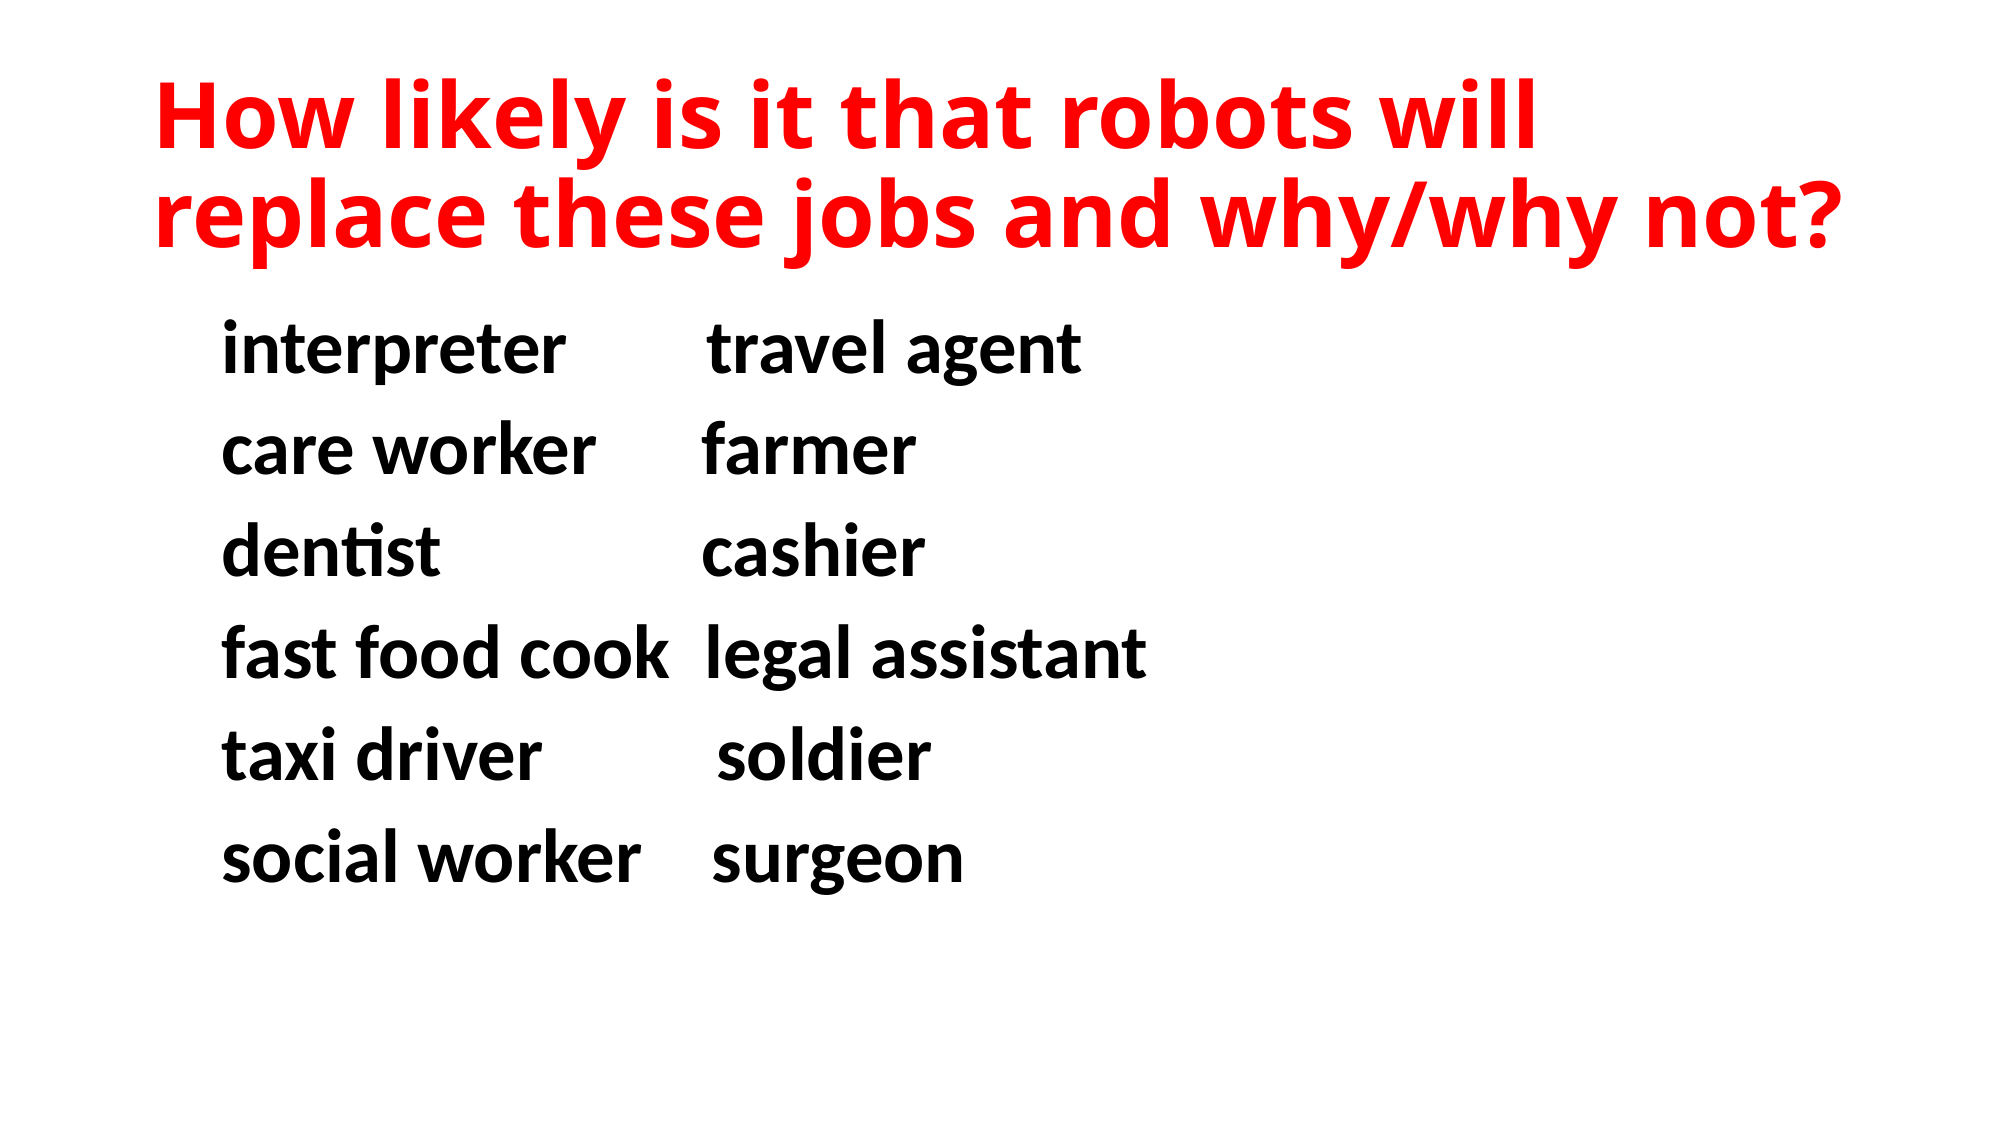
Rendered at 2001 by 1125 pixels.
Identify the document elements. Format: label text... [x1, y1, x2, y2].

title How likely is it that robots will replace these jobs and why/why not? [137, 59, 1863, 278]
list interpreter travel agent care worker farmer dentist cashier fast food cook legal assistant taxi driver soldier social worker surgeon [137, 299, 1863, 1014]
